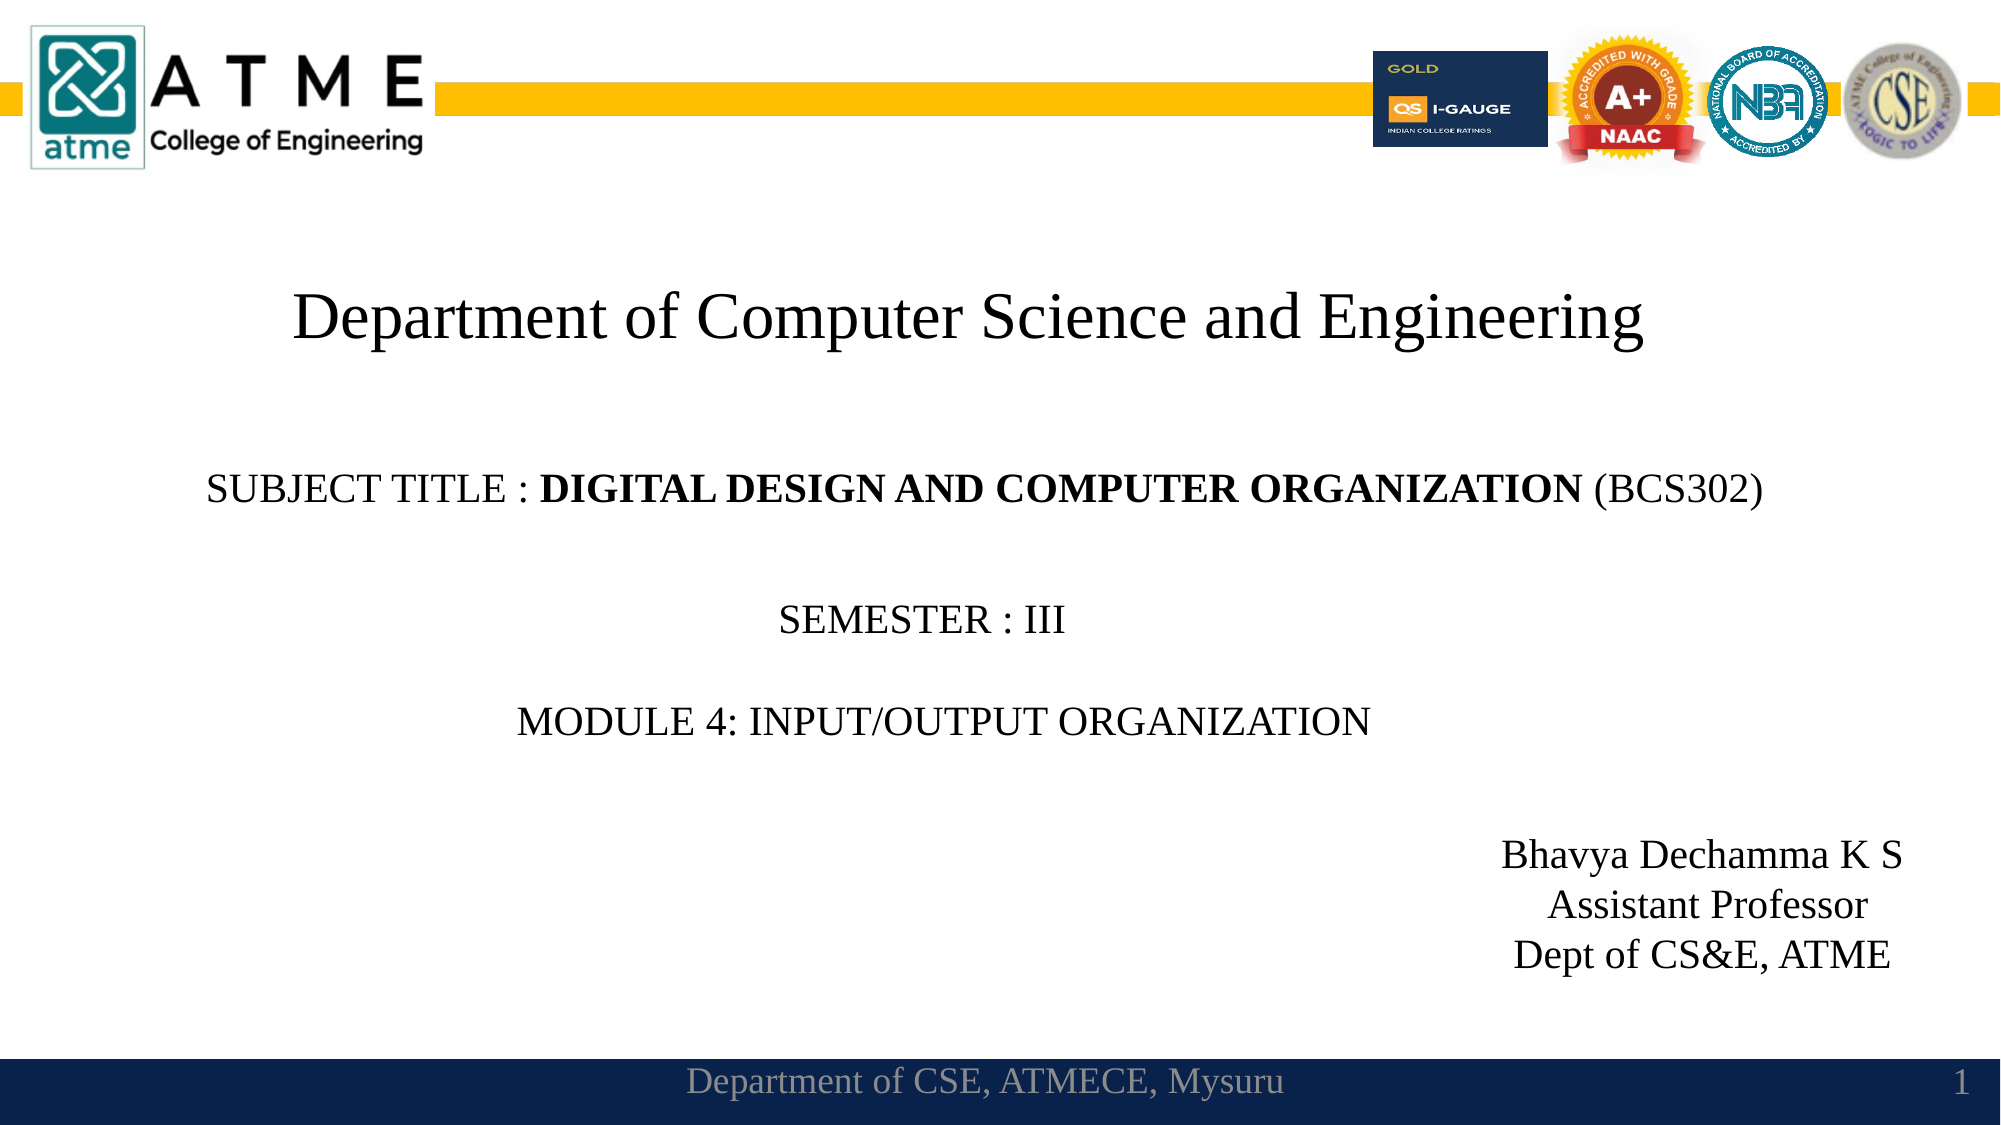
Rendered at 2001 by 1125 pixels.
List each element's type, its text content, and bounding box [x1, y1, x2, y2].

footer Department of CSE, ATMECE, Mysuru [501, 1056, 1470, 1102]
text_box Department of Computer Science and Engineering [277, 264, 1694, 359]
picture [0, 1059, 2001, 1125]
text_box SEMESTER : III [760, 584, 1094, 650]
picture [22, 15, 435, 178]
slide_number 1 [1511, 1057, 1972, 1103]
picture [1840, 26, 1968, 176]
text_box Bhavya Dechamma K S Assistant Professor Dept of CS&E, ATME [1424, 819, 1992, 985]
text_box SUBJECT TITLE : DIGITAL DESIGN AND COMPUTER ORGANIZATION (BCS302) [191, 453, 1781, 519]
picture [1373, 20, 1828, 180]
text_box MODULE 4: INPUT/OUTPUT ORGANIZATION [501, 685, 1470, 751]
